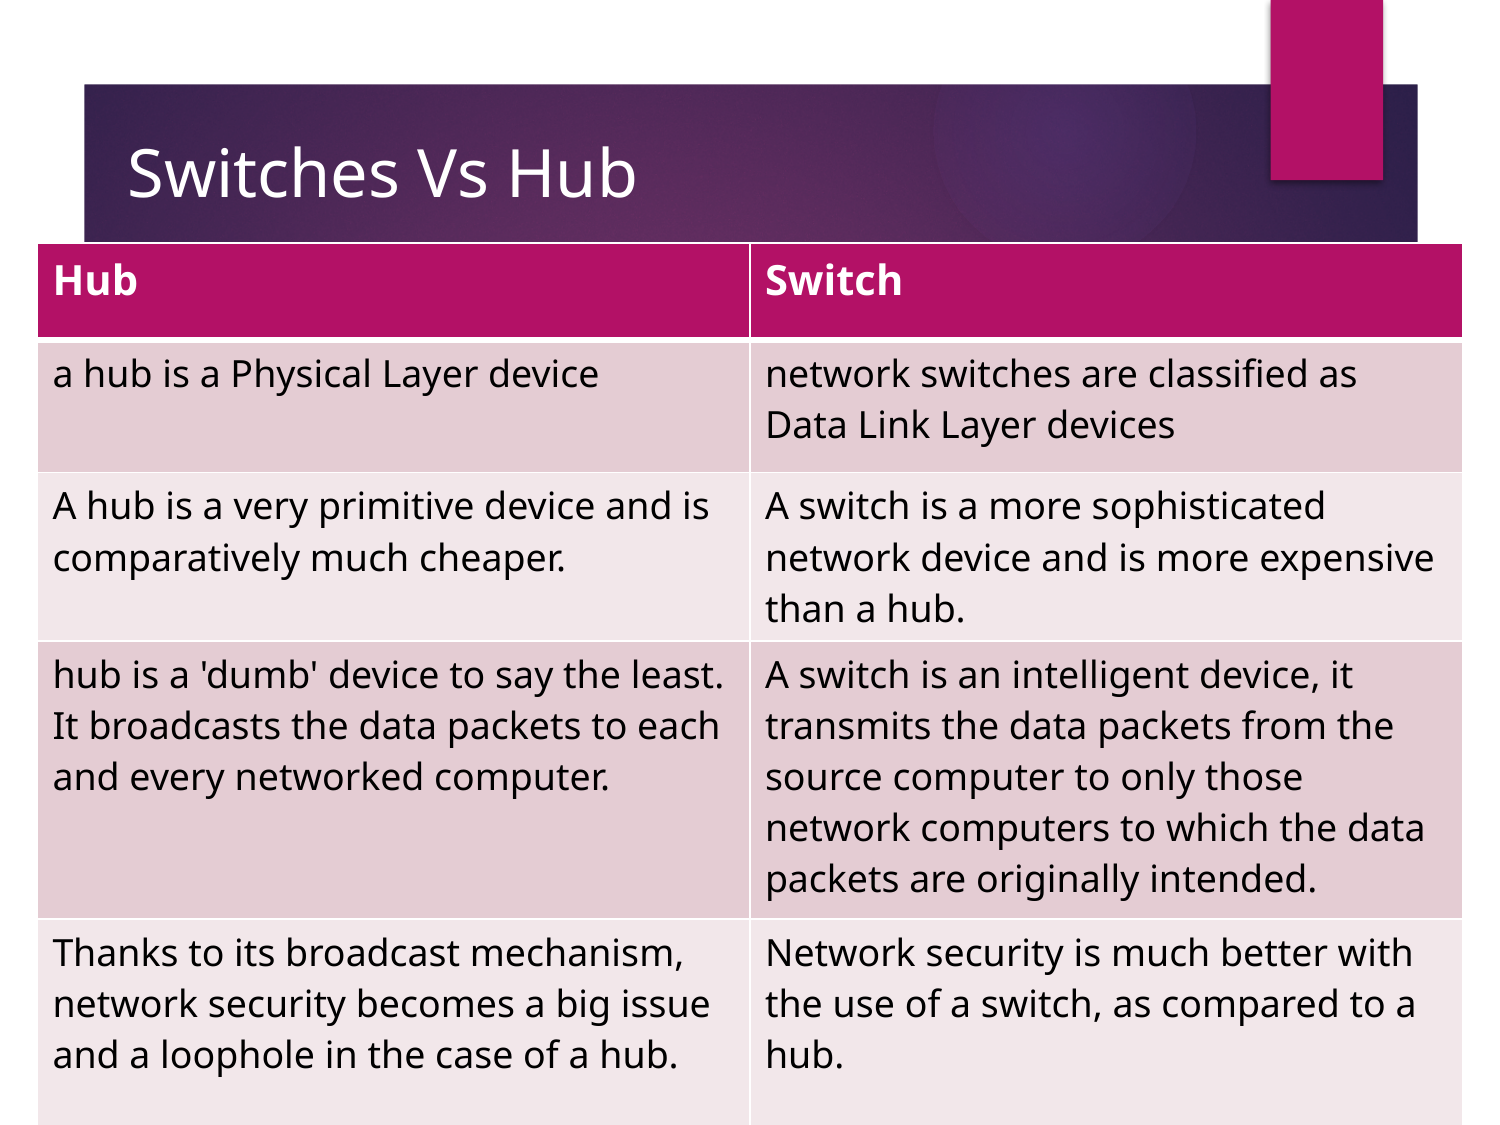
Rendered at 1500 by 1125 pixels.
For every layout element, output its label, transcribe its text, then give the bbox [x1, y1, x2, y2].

table_cell A switch is a more sophisticated network device and is more expensive than a hub. [751, 473, 1462, 640]
table_header Hub [38, 244, 749, 337]
table_cell Network security is much better with the use of a switch, as compared to a hub. [751, 920, 1462, 1125]
table_cell network switches are classified as Data Link Layer devices [751, 343, 1462, 472]
table_cell A switch is an intelligent device, it transmits the data packets from the source computer to only those network computers to which the data packets are originally intended. [751, 642, 1462, 918]
table_cell A hub is a very primitive device and is comparatively much cheaper. [38, 473, 749, 640]
table_cell hub is a 'dumb' device to say the least. It broadcasts the data packets to each and every networked computer. [38, 642, 749, 918]
table_cell Thanks to its broadcast mechanism, network security becomes a big issue and a loophole in the case of a hub. [38, 920, 749, 1125]
table_cell a hub is a Physical Layer device [38, 343, 749, 472]
title Switches Vs Hub [112, 112, 1154, 229]
table_header Switch [751, 244, 1462, 337]
